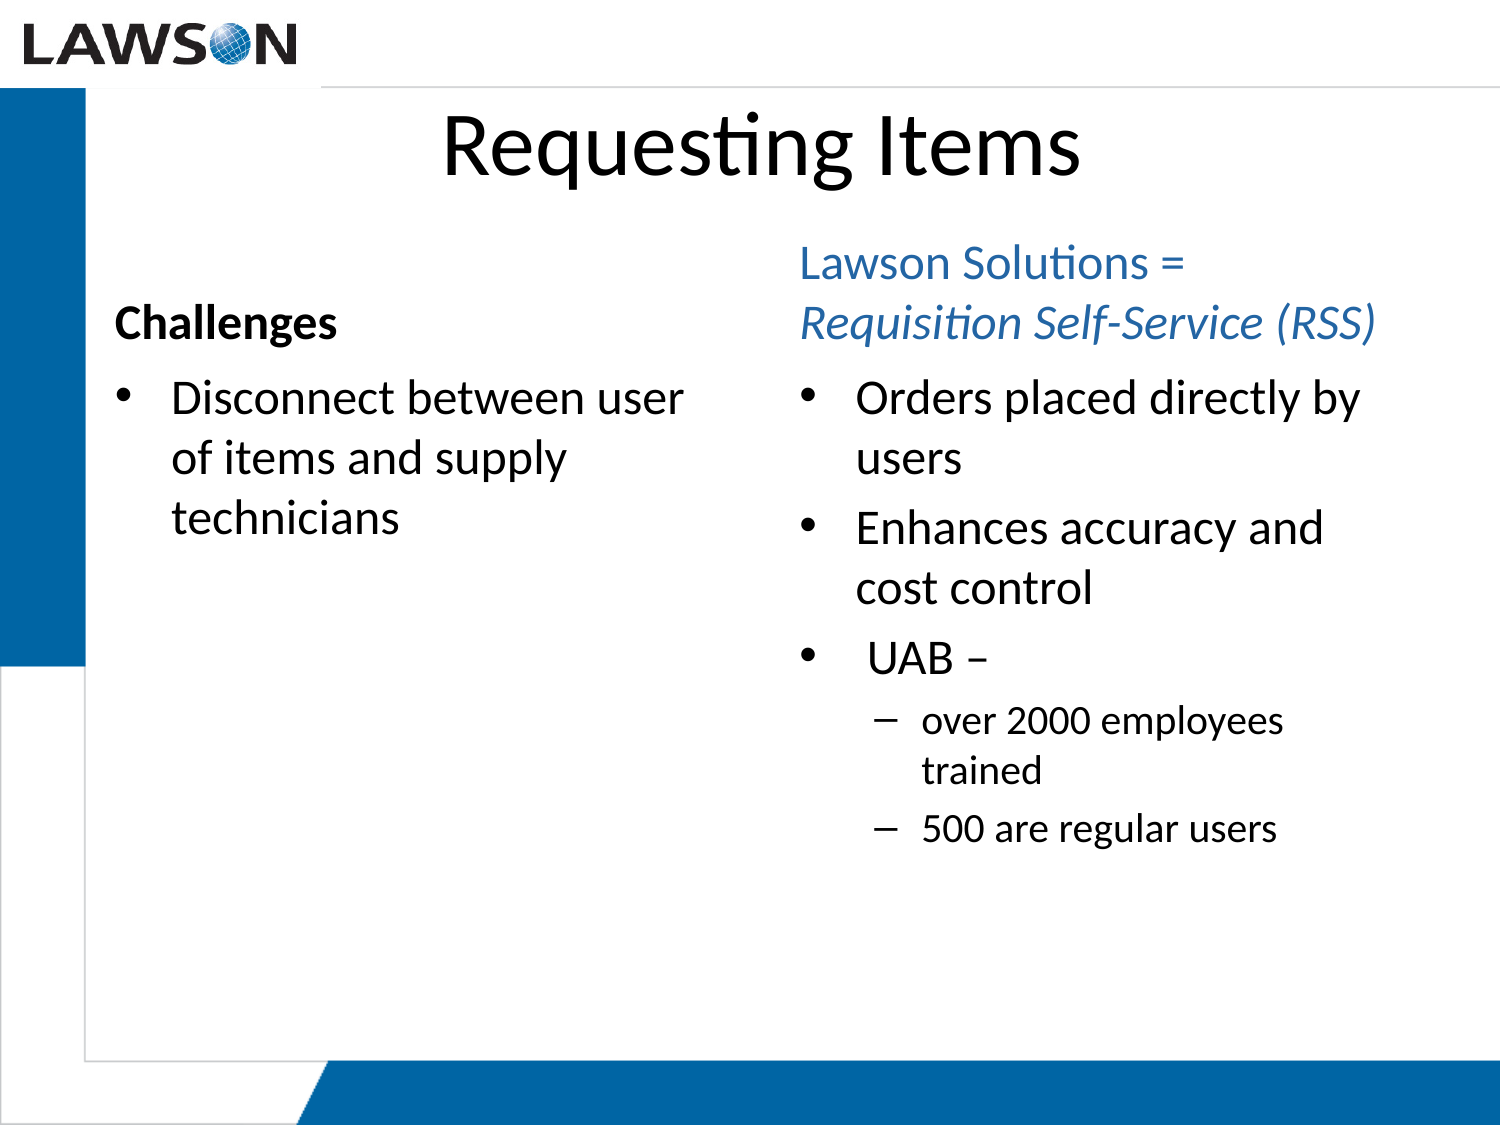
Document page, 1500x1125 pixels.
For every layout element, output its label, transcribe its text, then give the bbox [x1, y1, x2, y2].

picture [0, 0, 1500, 1125]
list Disconnect between user of items and supply technicians [99, 356, 738, 1005]
list Challenges [99, 251, 738, 356]
list Orders placed directly by users Enhances accuracy and cost control UAB – over 2000 employees trained 500 are regular users [784, 356, 1425, 1005]
title Requesting Items [99, 45, 1425, 233]
list Lawson Solutions = Requisition Self-Service (RSS) [784, 251, 1425, 356]
